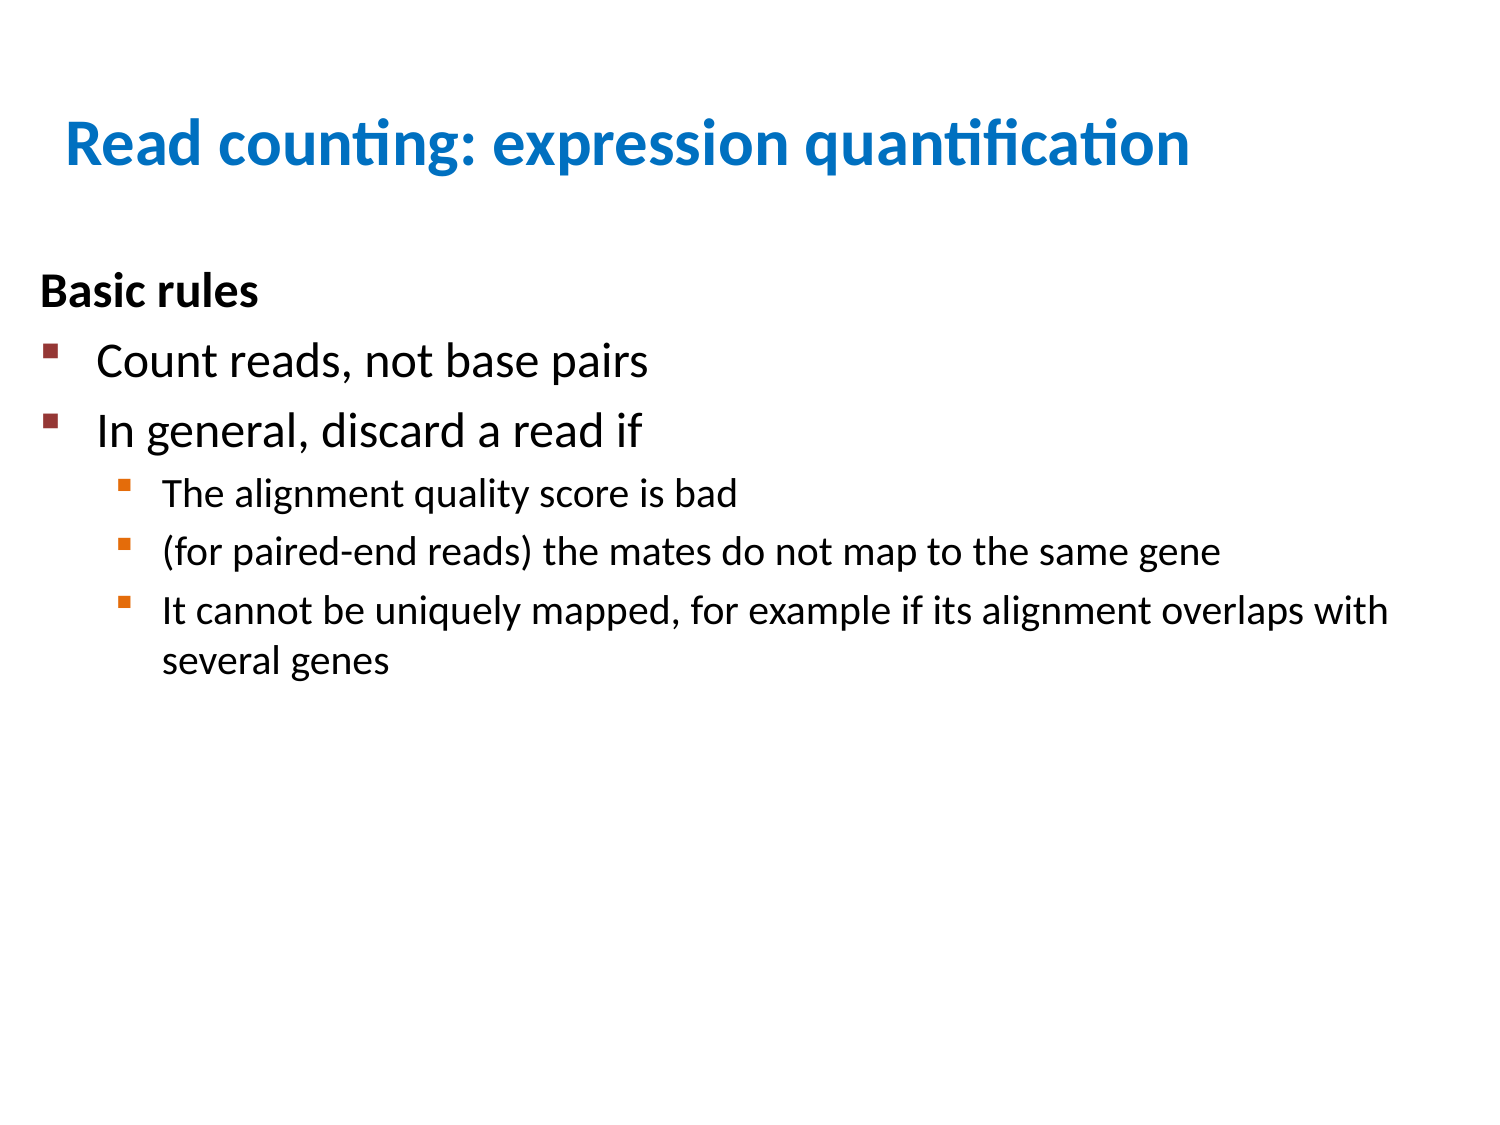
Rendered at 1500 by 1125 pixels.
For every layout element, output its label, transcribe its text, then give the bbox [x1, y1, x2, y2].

title Read counting: expression quantification [49, 44, 1463, 233]
list Basic rules Count reads, not base pairs In general, discard a read if The alignment quality score is bad (for paired-end reads) the mates do not map to the same gene It cannot be uniquely mapped, for example if its alignment overlaps with several genes [24, 249, 1451, 1051]
